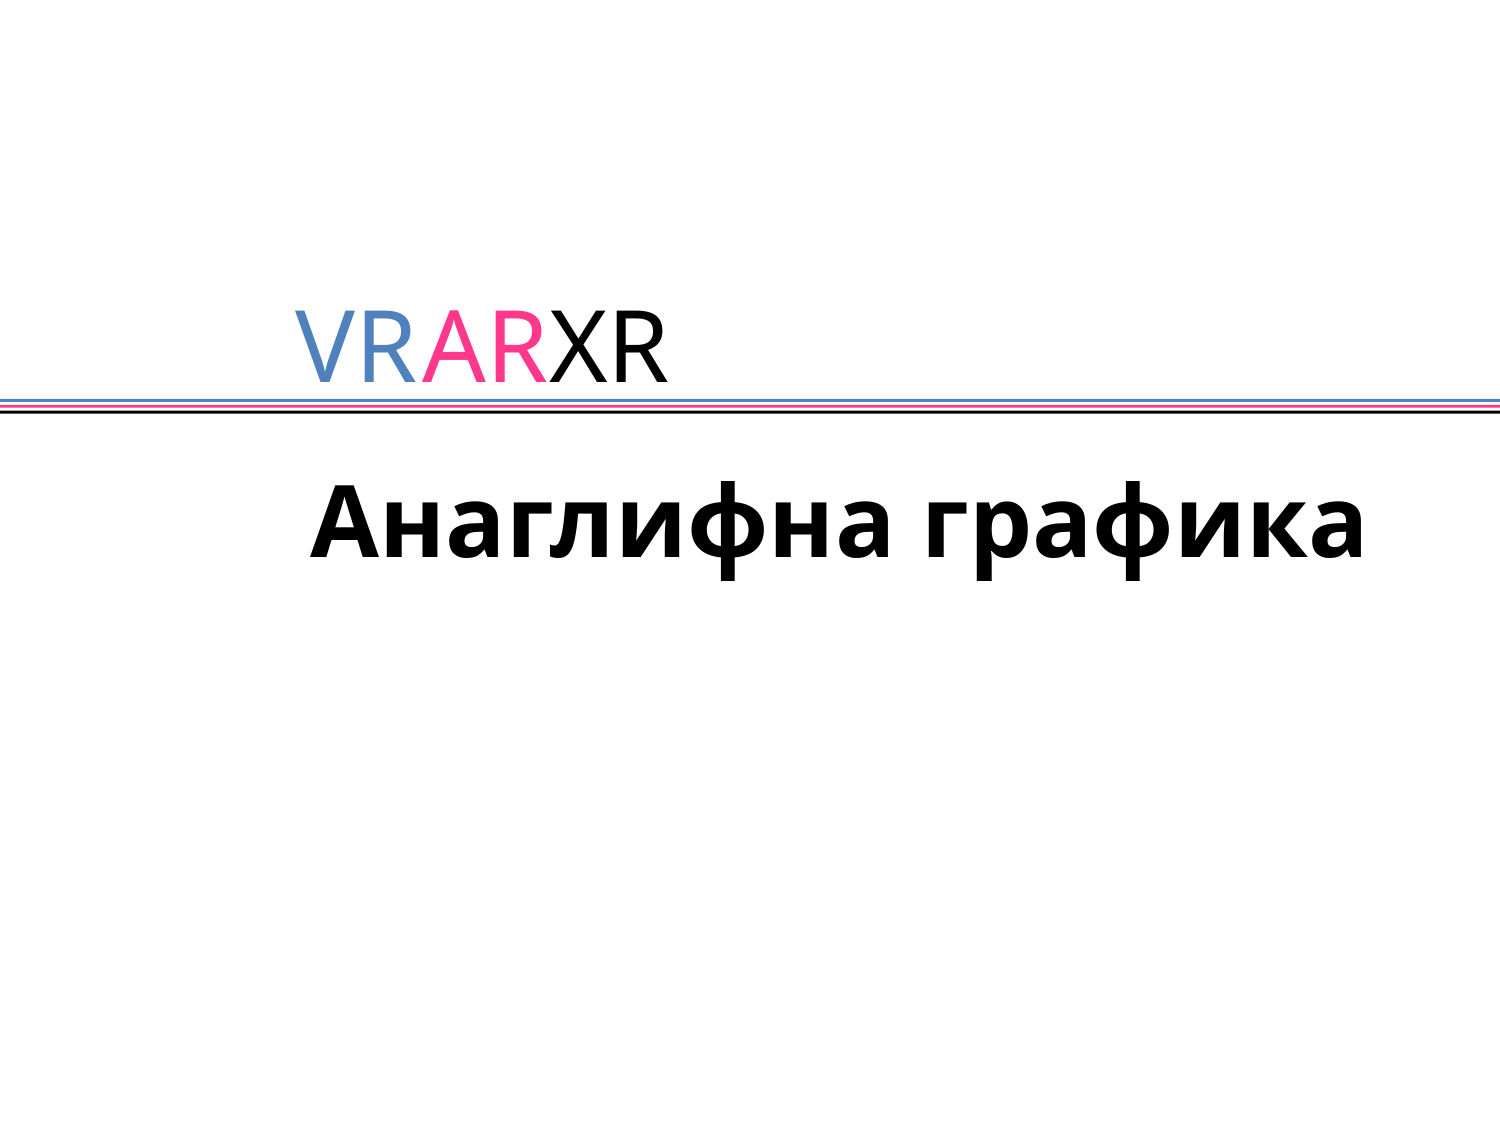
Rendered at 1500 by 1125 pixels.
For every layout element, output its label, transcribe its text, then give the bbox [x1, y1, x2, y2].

list Анаглифна графика [295, 450, 1450, 563]
